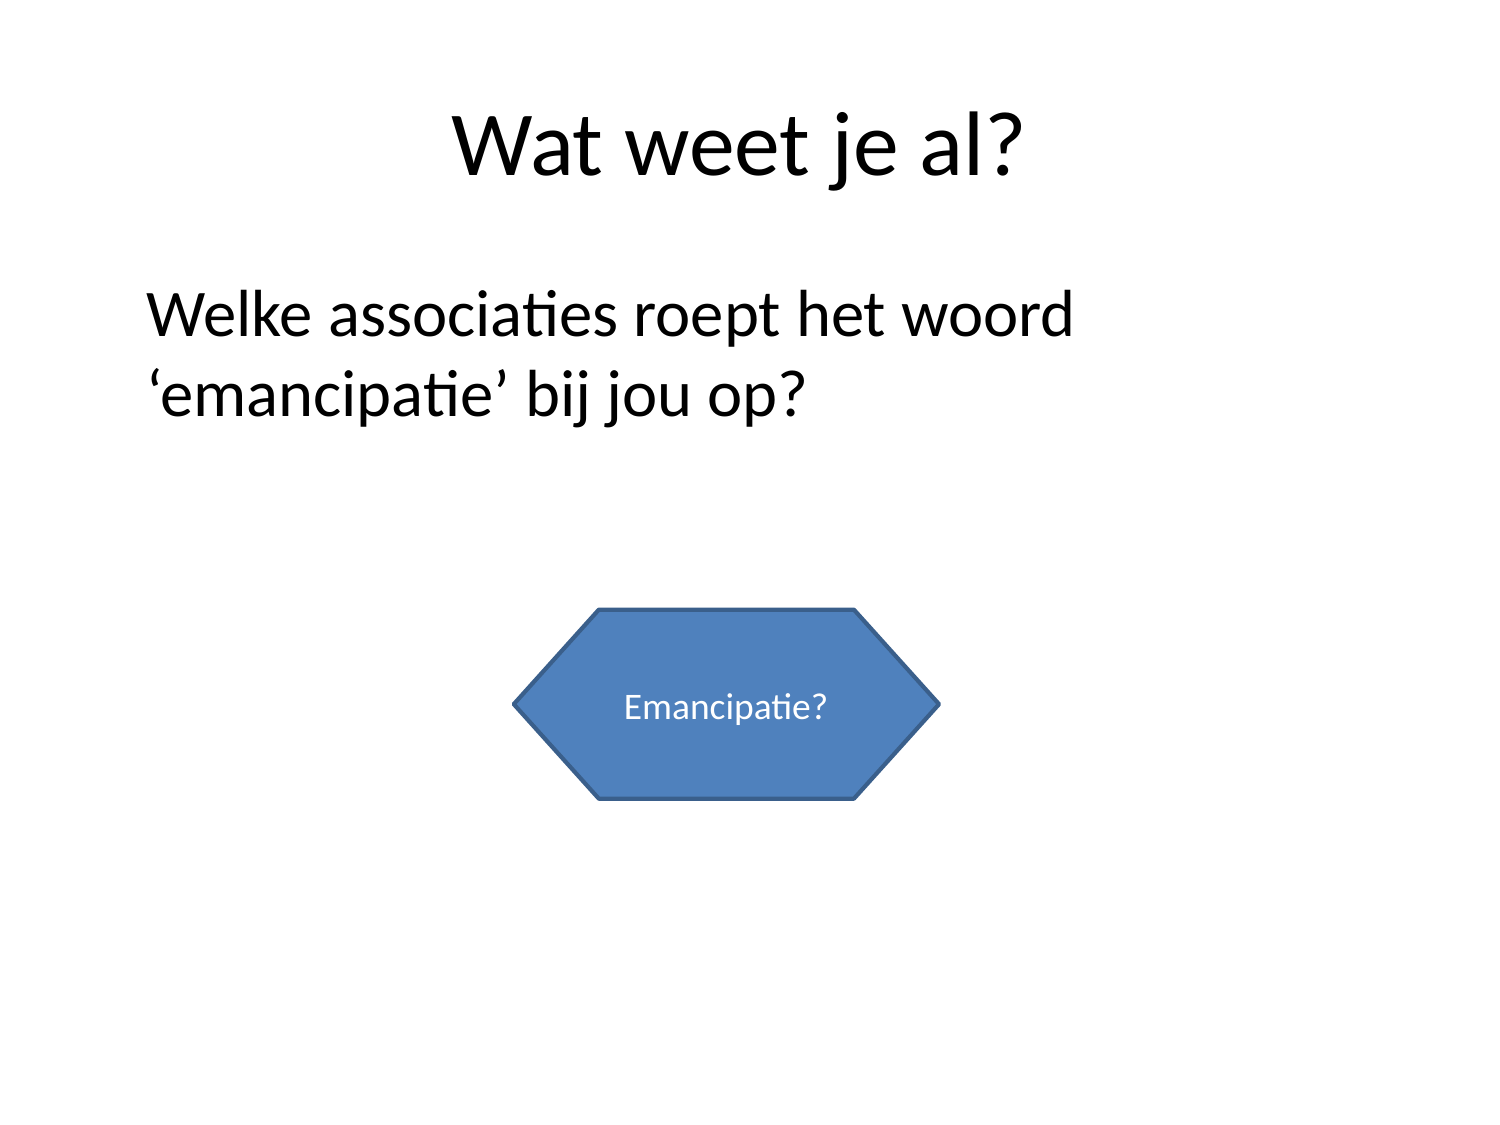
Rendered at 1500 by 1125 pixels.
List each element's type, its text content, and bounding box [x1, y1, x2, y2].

text_box Emancipatie? [512, 607, 941, 801]
title Wat weet je al? [75, 45, 1425, 233]
list Welke associaties roept het woord ‘emancipatie’ bij jou op? [75, 262, 1425, 1005]
